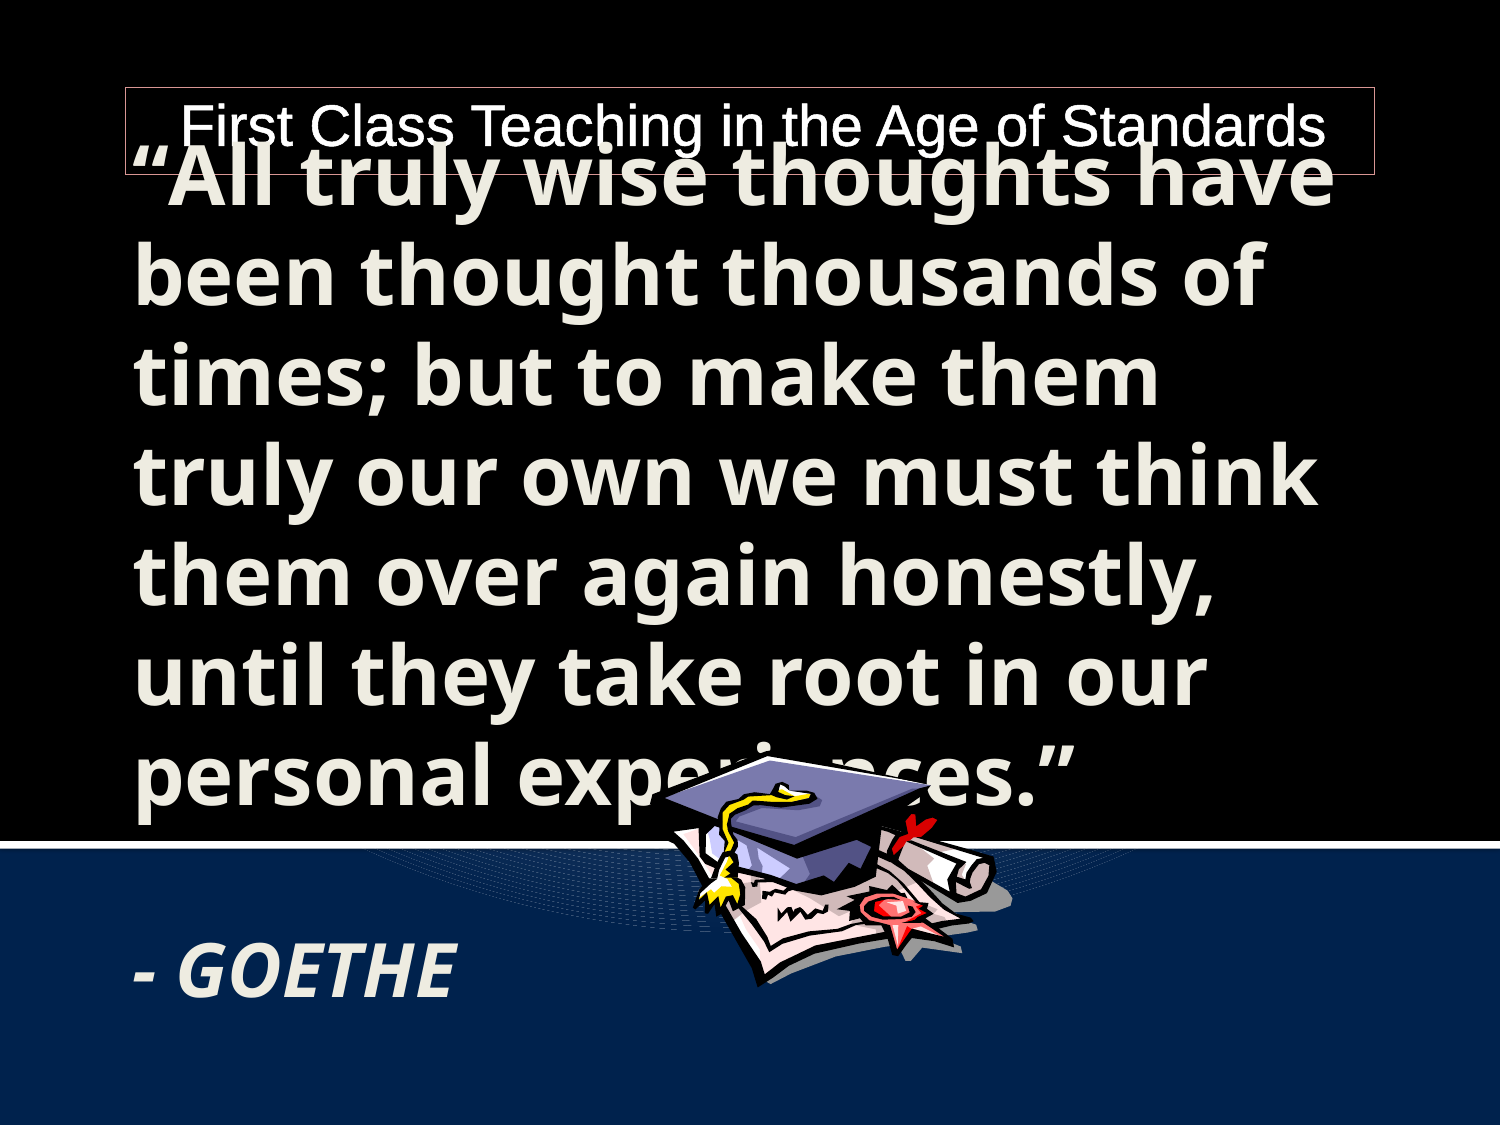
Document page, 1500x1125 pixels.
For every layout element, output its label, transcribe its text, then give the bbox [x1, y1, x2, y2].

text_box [649, 749, 1013, 988]
title First Class Teaching in the Age of Standards [125, 87, 1375, 175]
subtitle “All truly wise thoughts have been thought thousands of times; but to make them truly our own we must think them over again honestly, until they take root in our personal experiences.” - GOETHE [112, 224, 1388, 1013]
